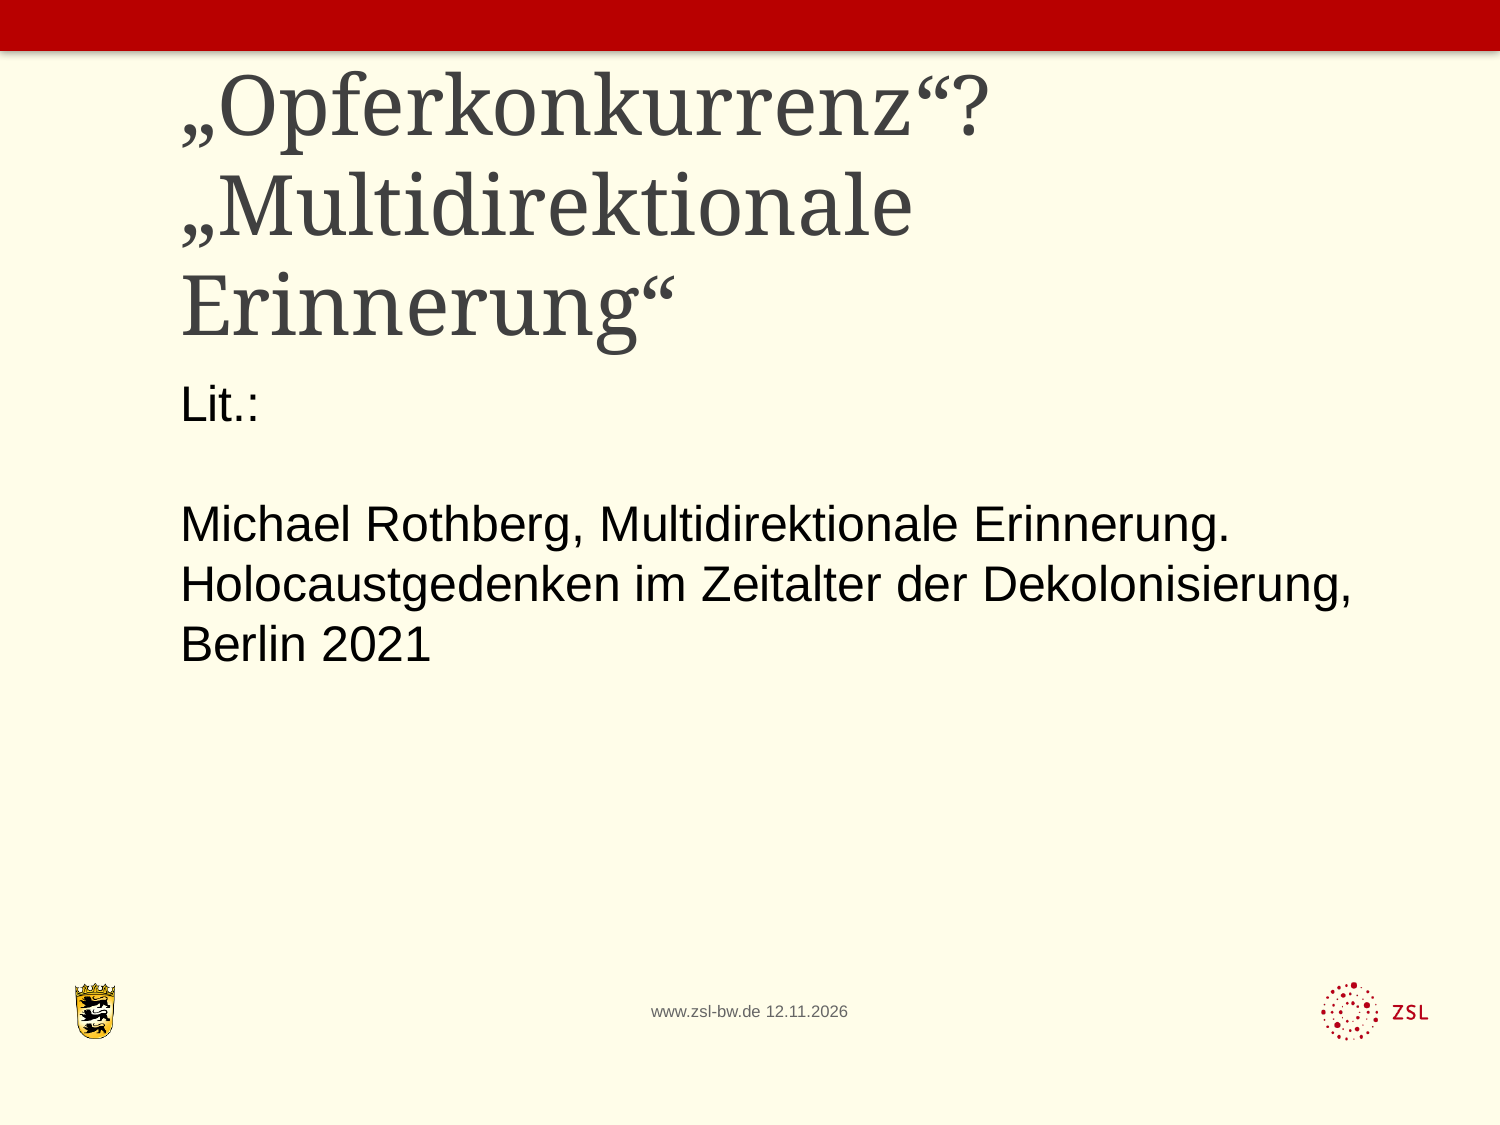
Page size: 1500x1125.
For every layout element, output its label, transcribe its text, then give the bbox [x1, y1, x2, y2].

picture [1320, 981, 1429, 1041]
picture [73, 981, 117, 1041]
title „Opferkonkurrenz“? „Multidirektionale Erinnerung“ [165, 113, 1425, 291]
text_box Lit.: Michael Rothberg, Multidirektionale Erinnerung. Holocaustgedenken im Zeitalter der Dekolonisierung, Berlin 2021 [165, 338, 1425, 705]
